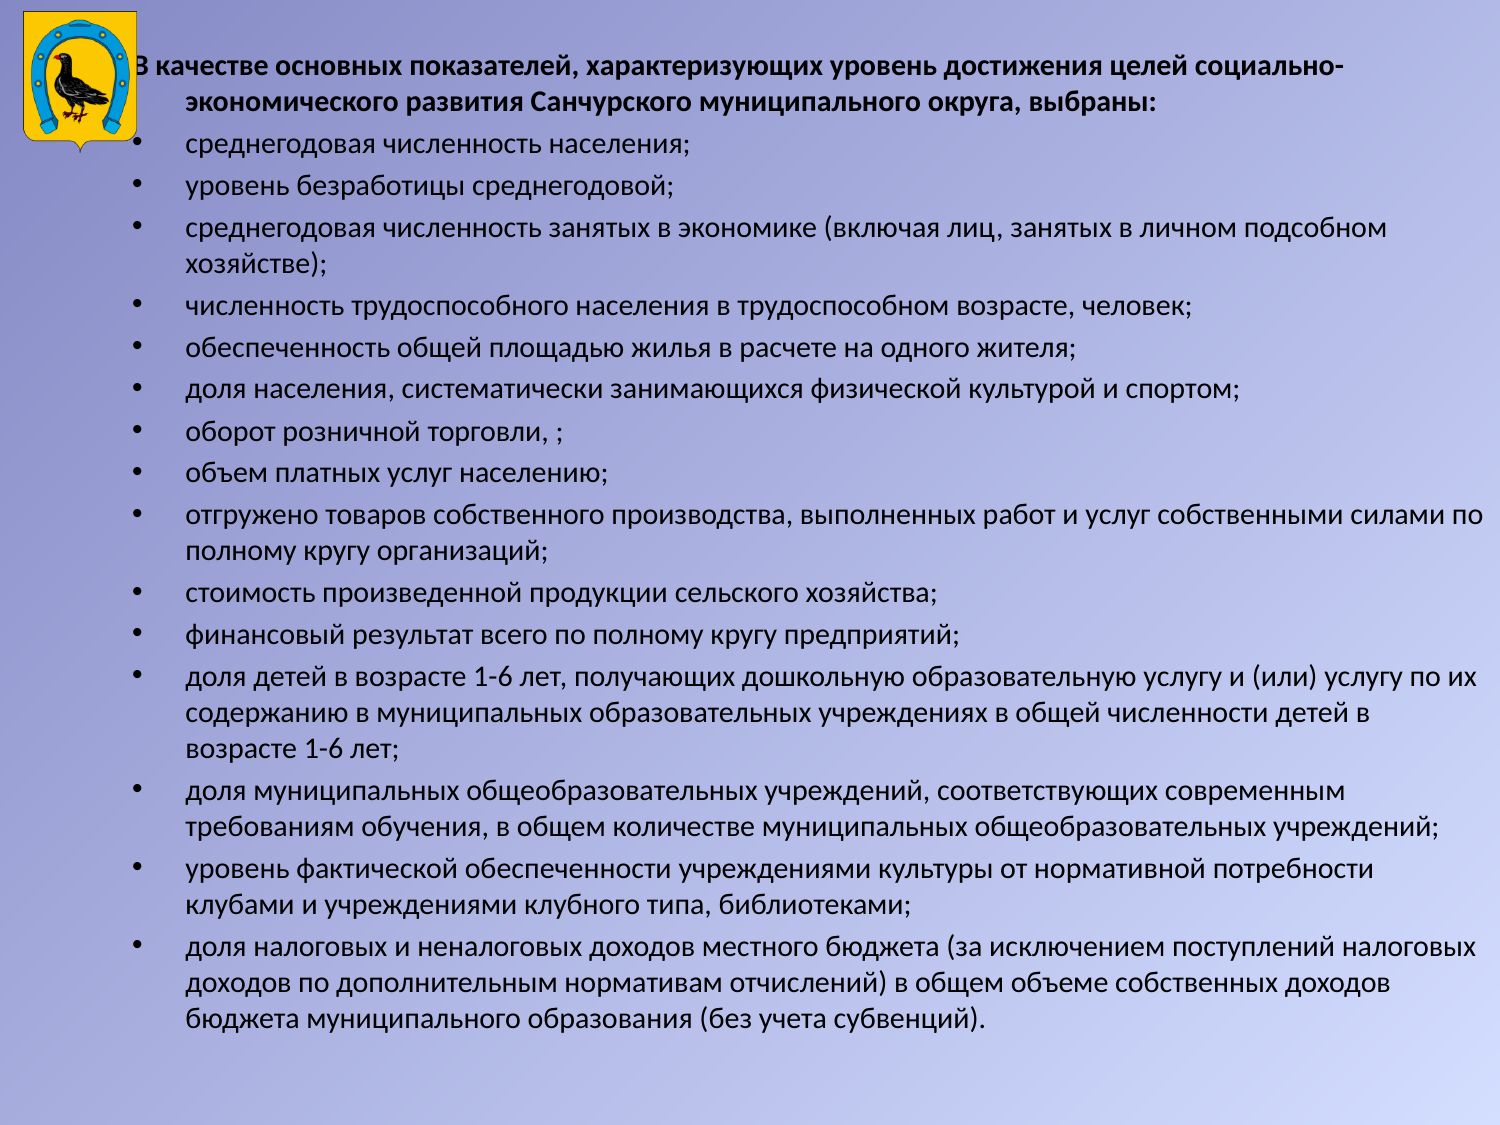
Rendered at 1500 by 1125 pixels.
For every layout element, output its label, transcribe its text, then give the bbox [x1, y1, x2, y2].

picture [23, 11, 137, 153]
list В качестве основных показателей, характеризующих уровень достижения целей социально-экономического развития Санчурского муниципального округа, выбраны: среднегодовая численность населения; уровень безработицы среднегодовой; среднегодовая численность занятых в экономике (включая лиц, занятых в личном подсобном хозяйстве); численность трудоспособного населения в трудоспособном возрасте, человек; обеспеченность общей площадью жилья в расчете на одного жителя; доля населения, систематически занимающихся физической культурой и спортом; оборот розничной торговли, ; объем платных услуг населению; отгружено товаров собственного производства, выполненных работ и услуг собственными силами по полному кругу организаций; стоимость произведенной продукции сельского хозяйства; финансовый результат всего по полному кругу предприятий; доля детей в возрасте 1-6 лет, получающих дошкольную образовательную услугу и (или) услугу по их содержанию в муниципальных образовательных учреждениях в общей численности детей в возрасте 1-6 лет; доля муниципальных общеобразовательных учреждений, соответствующих современным требованиям обучения, в общем количестве муниципальных общеобразовательных учреждений; уровень фактической обеспеченности учреждениями культуры от нормативной потребности клубами и учреждениями клубного типа, библиотеками; доля налоговых и неналоговых доходов местного бюджета (за исключением поступлений налоговых доходов по дополнительным нормативам отчислений) в общем объеме собственных доходов бюджета муниципального образования (без учета субвенций). [117, 38, 1500, 1043]
